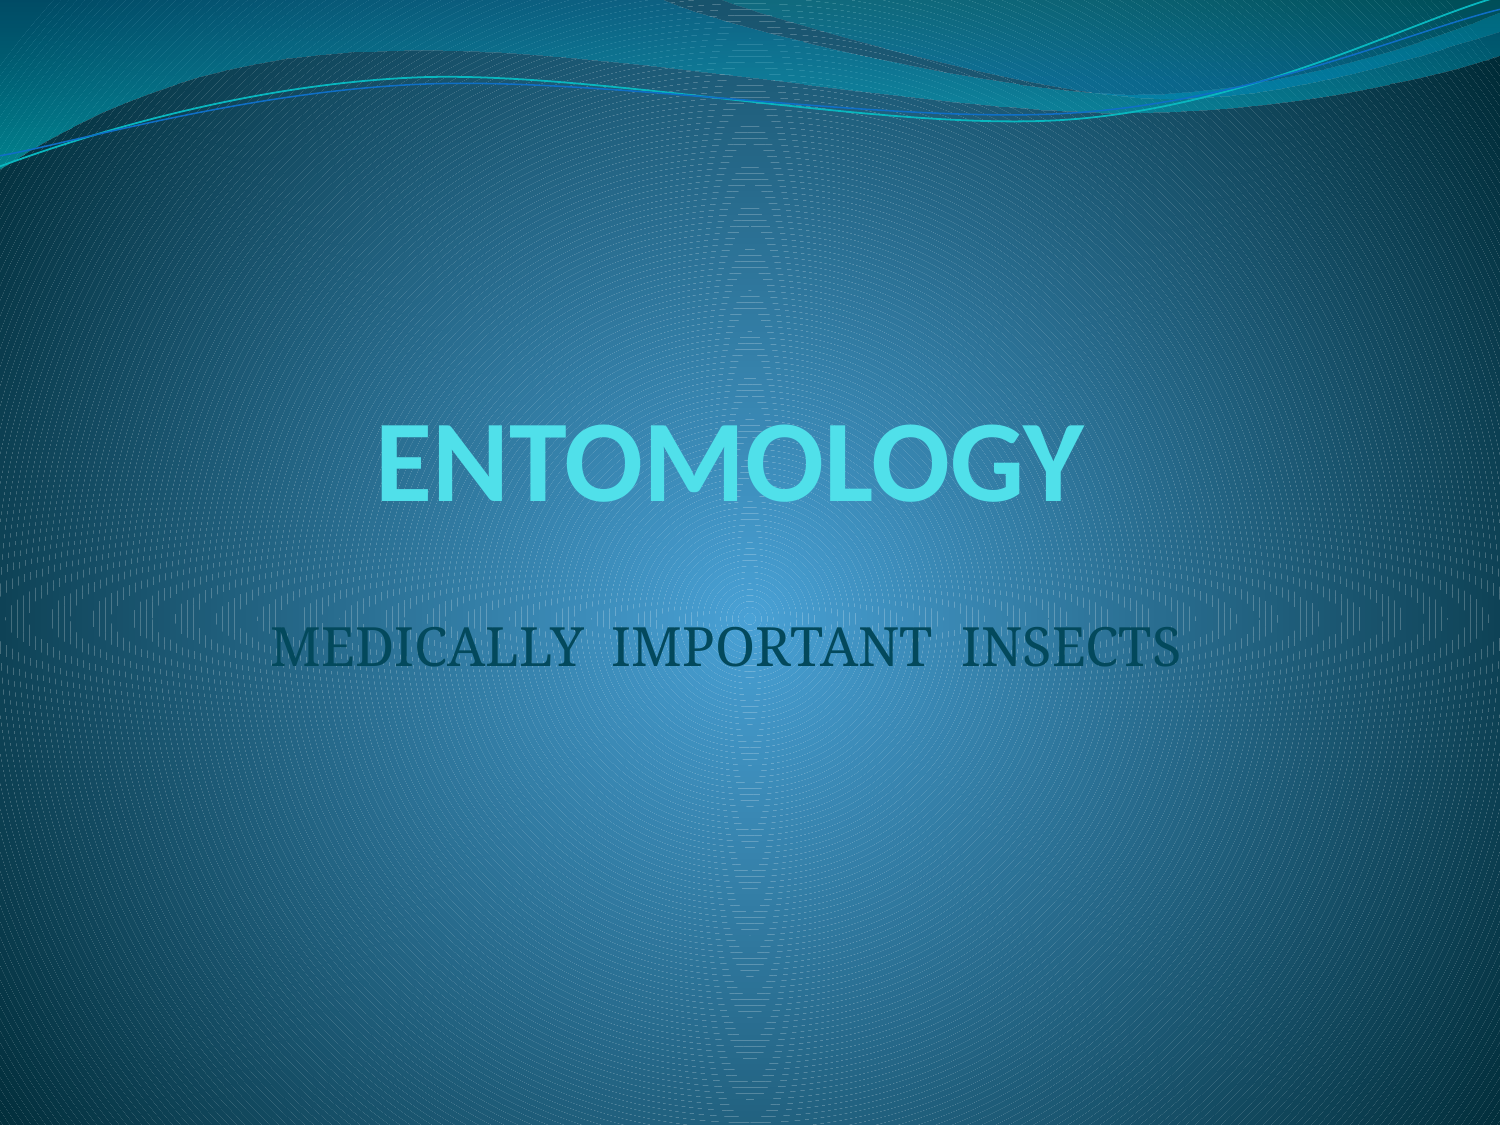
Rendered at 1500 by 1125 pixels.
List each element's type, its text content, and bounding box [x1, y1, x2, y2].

title ENTOMOLOGY [87, 224, 1376, 525]
subtitle MEDICALLY IMPORTANT INSECTS [87, 529, 1376, 818]
